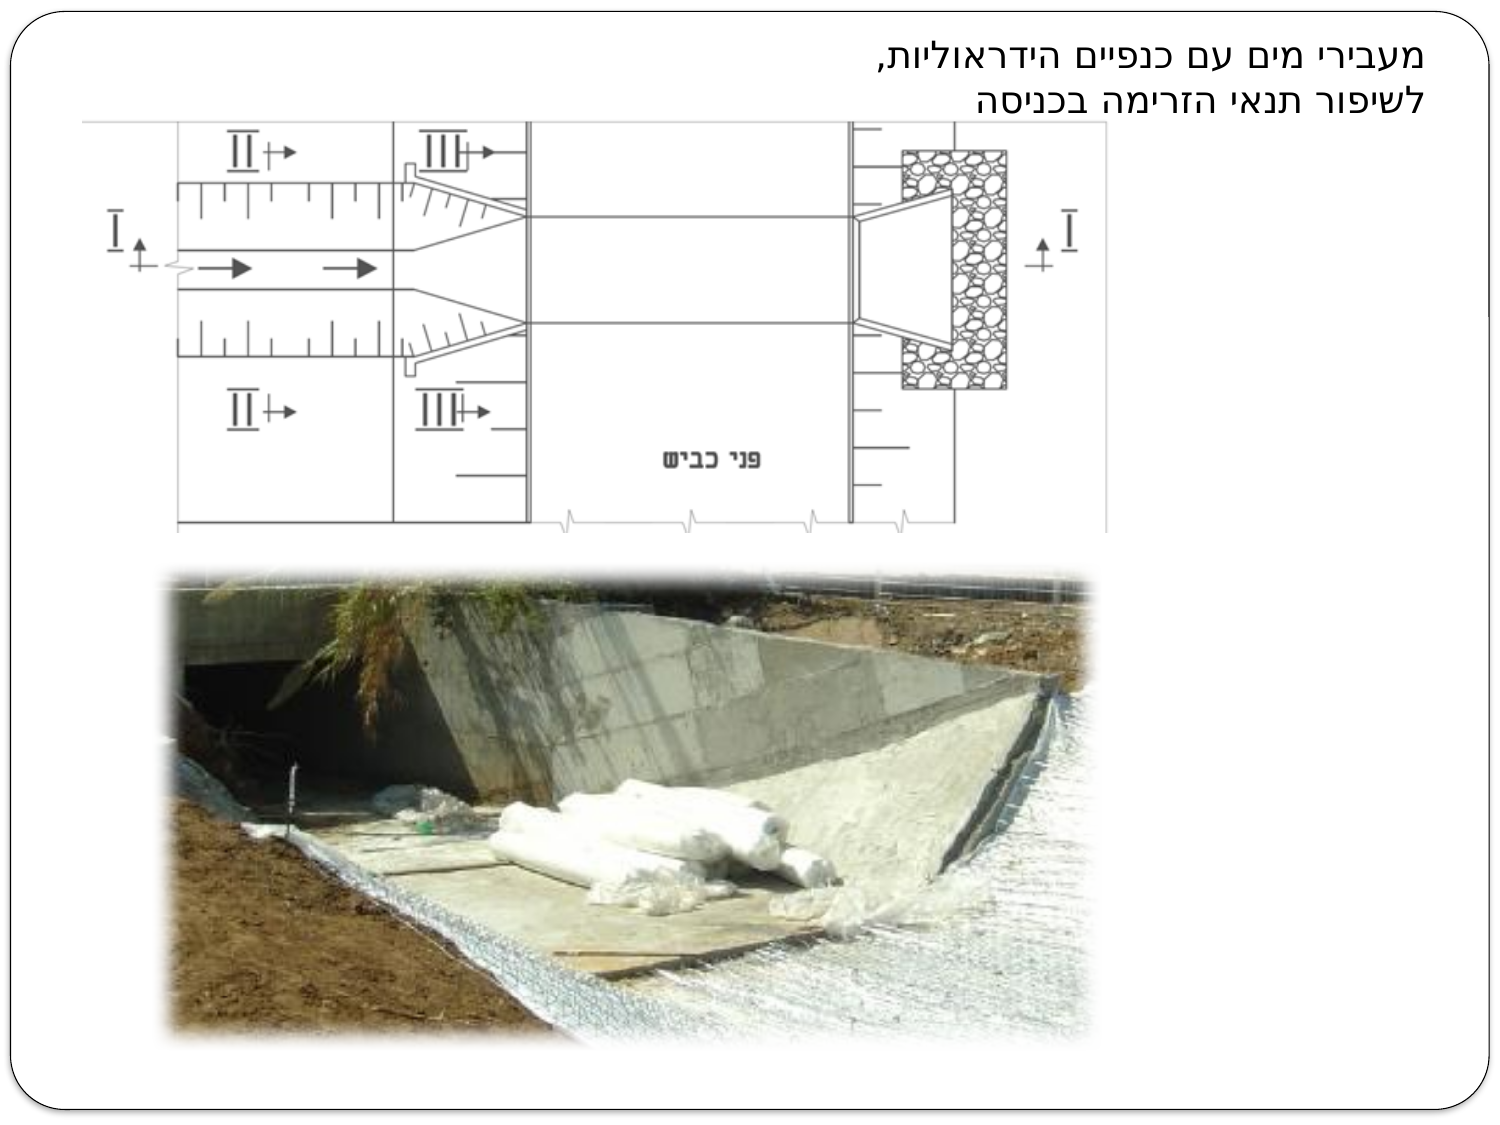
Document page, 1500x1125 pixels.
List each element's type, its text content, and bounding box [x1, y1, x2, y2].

picture [152, 562, 1102, 1051]
text_box מעבירי מים עם כנפיים הידראוליות, לשיפור תנאי הזרימה בכניסה [703, 23, 1442, 129]
picture [81, 116, 1116, 533]
